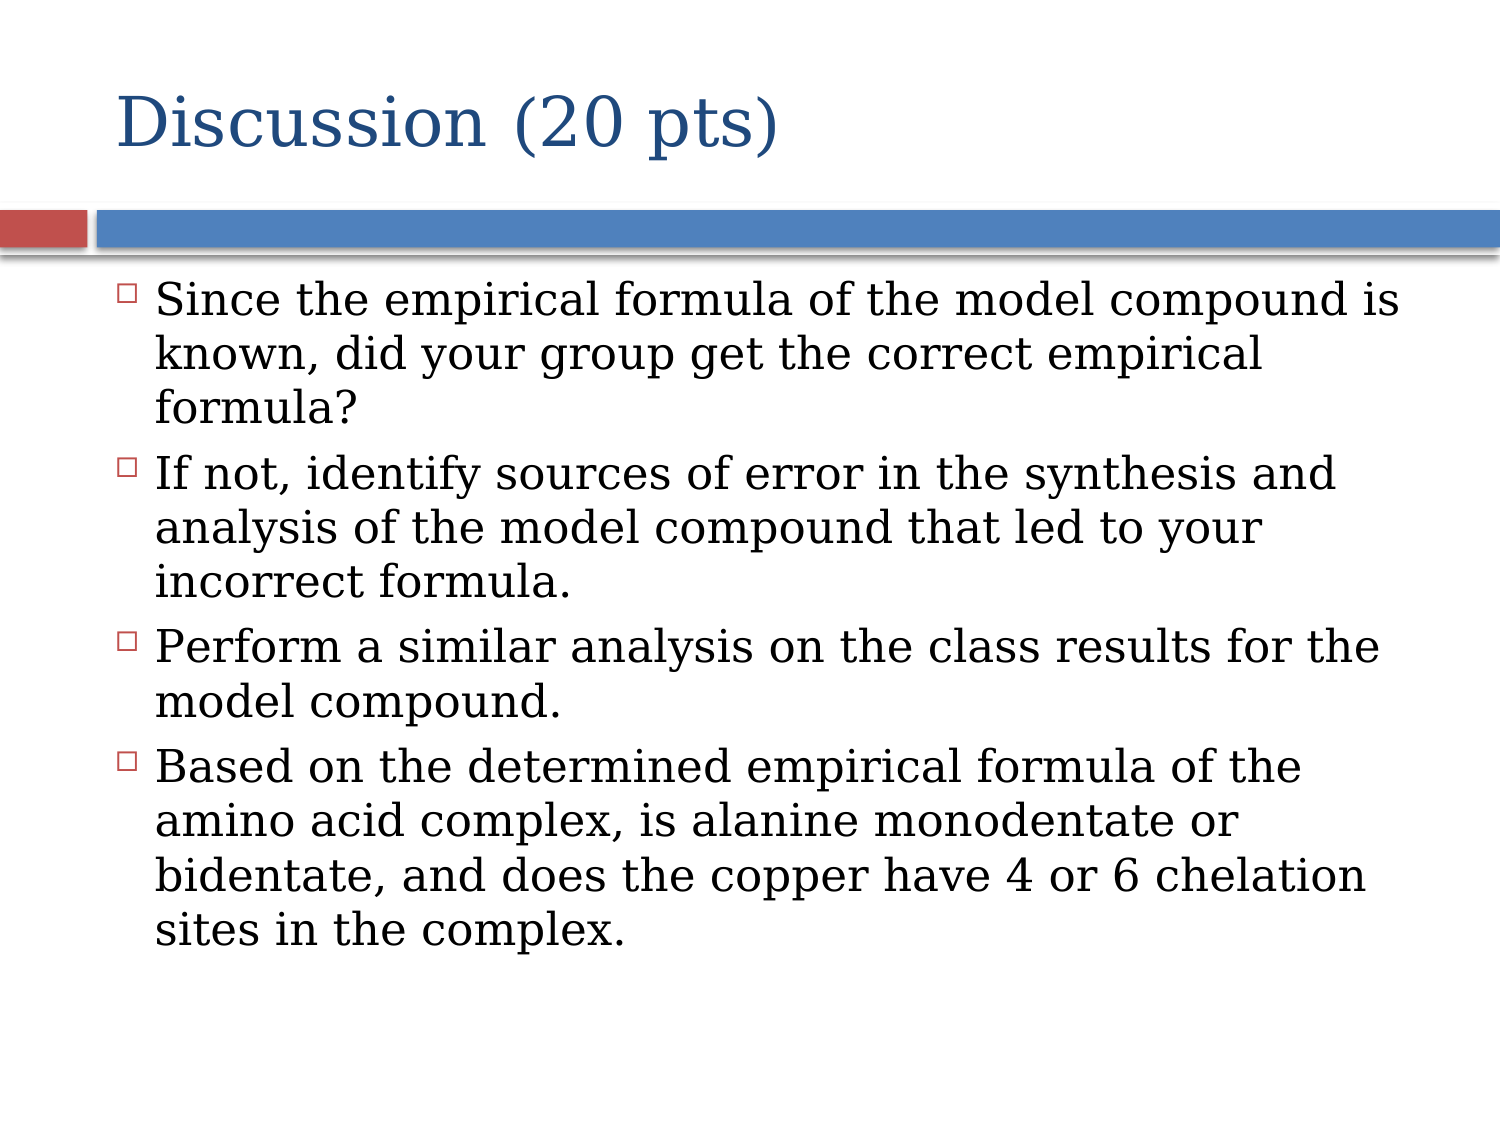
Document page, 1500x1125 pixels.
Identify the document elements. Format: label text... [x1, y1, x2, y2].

list Since the empirical formula of the model compound is known, did your group get the correct empirical formula? If not, identify sources of error in the synthesis and analysis of the model compound that led to your incorrect formula. Perform a similar analysis on the class results for the model compound. Based on the determined empirical formula of the amino acid complex, is alanine monodentate or bidentate, and does the copper have 4 or 6 chelation sites in the complex. [100, 262, 1438, 1000]
title Discussion (20 pts) [100, 37, 1438, 200]
